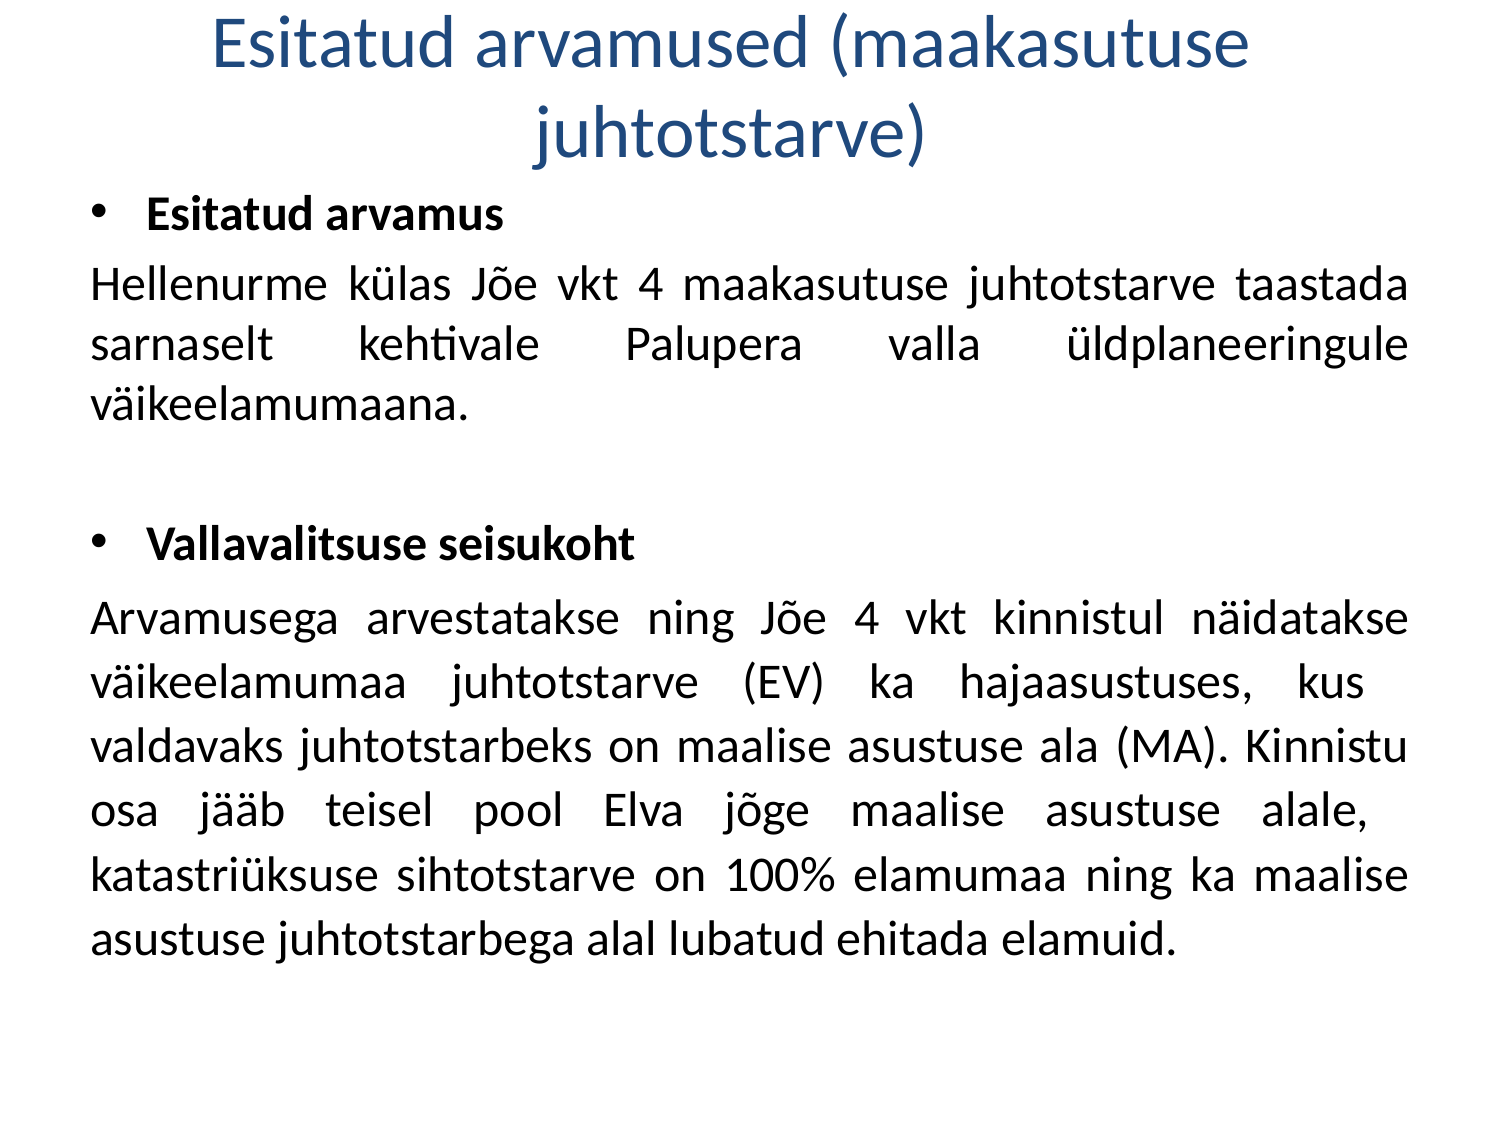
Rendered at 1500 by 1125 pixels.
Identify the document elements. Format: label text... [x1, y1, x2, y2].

title Esitatud arvamused (maakasutuse juhtotstarve) [75, 45, 1388, 121]
list Esitatud arvamus Hellenurme külas Jõe vkt 4 maakasutuse juhtotstarve taastada sarnaselt kehtivale Palupera valla üldplaneeringule väikeelamumaana. Vallavalitsuse seisukoht Arvamusega arvestatakse ning Jõe 4 vkt kinnistul näidatakse väikeelamumaa juhtotstarve (EV) ka hajaasustuses, kus valdavaks juhtotstarbeks on maalise asustuse ala (MA). Kinnistu osa jääb teisel pool Elva jõge maalise asustuse alale, katastriüksuse sihtotstarve on 100% elamumaa ning ka maalise asustuse juhtotstarbega alal lubatud ehitada elamuid. [75, 172, 1425, 1005]
